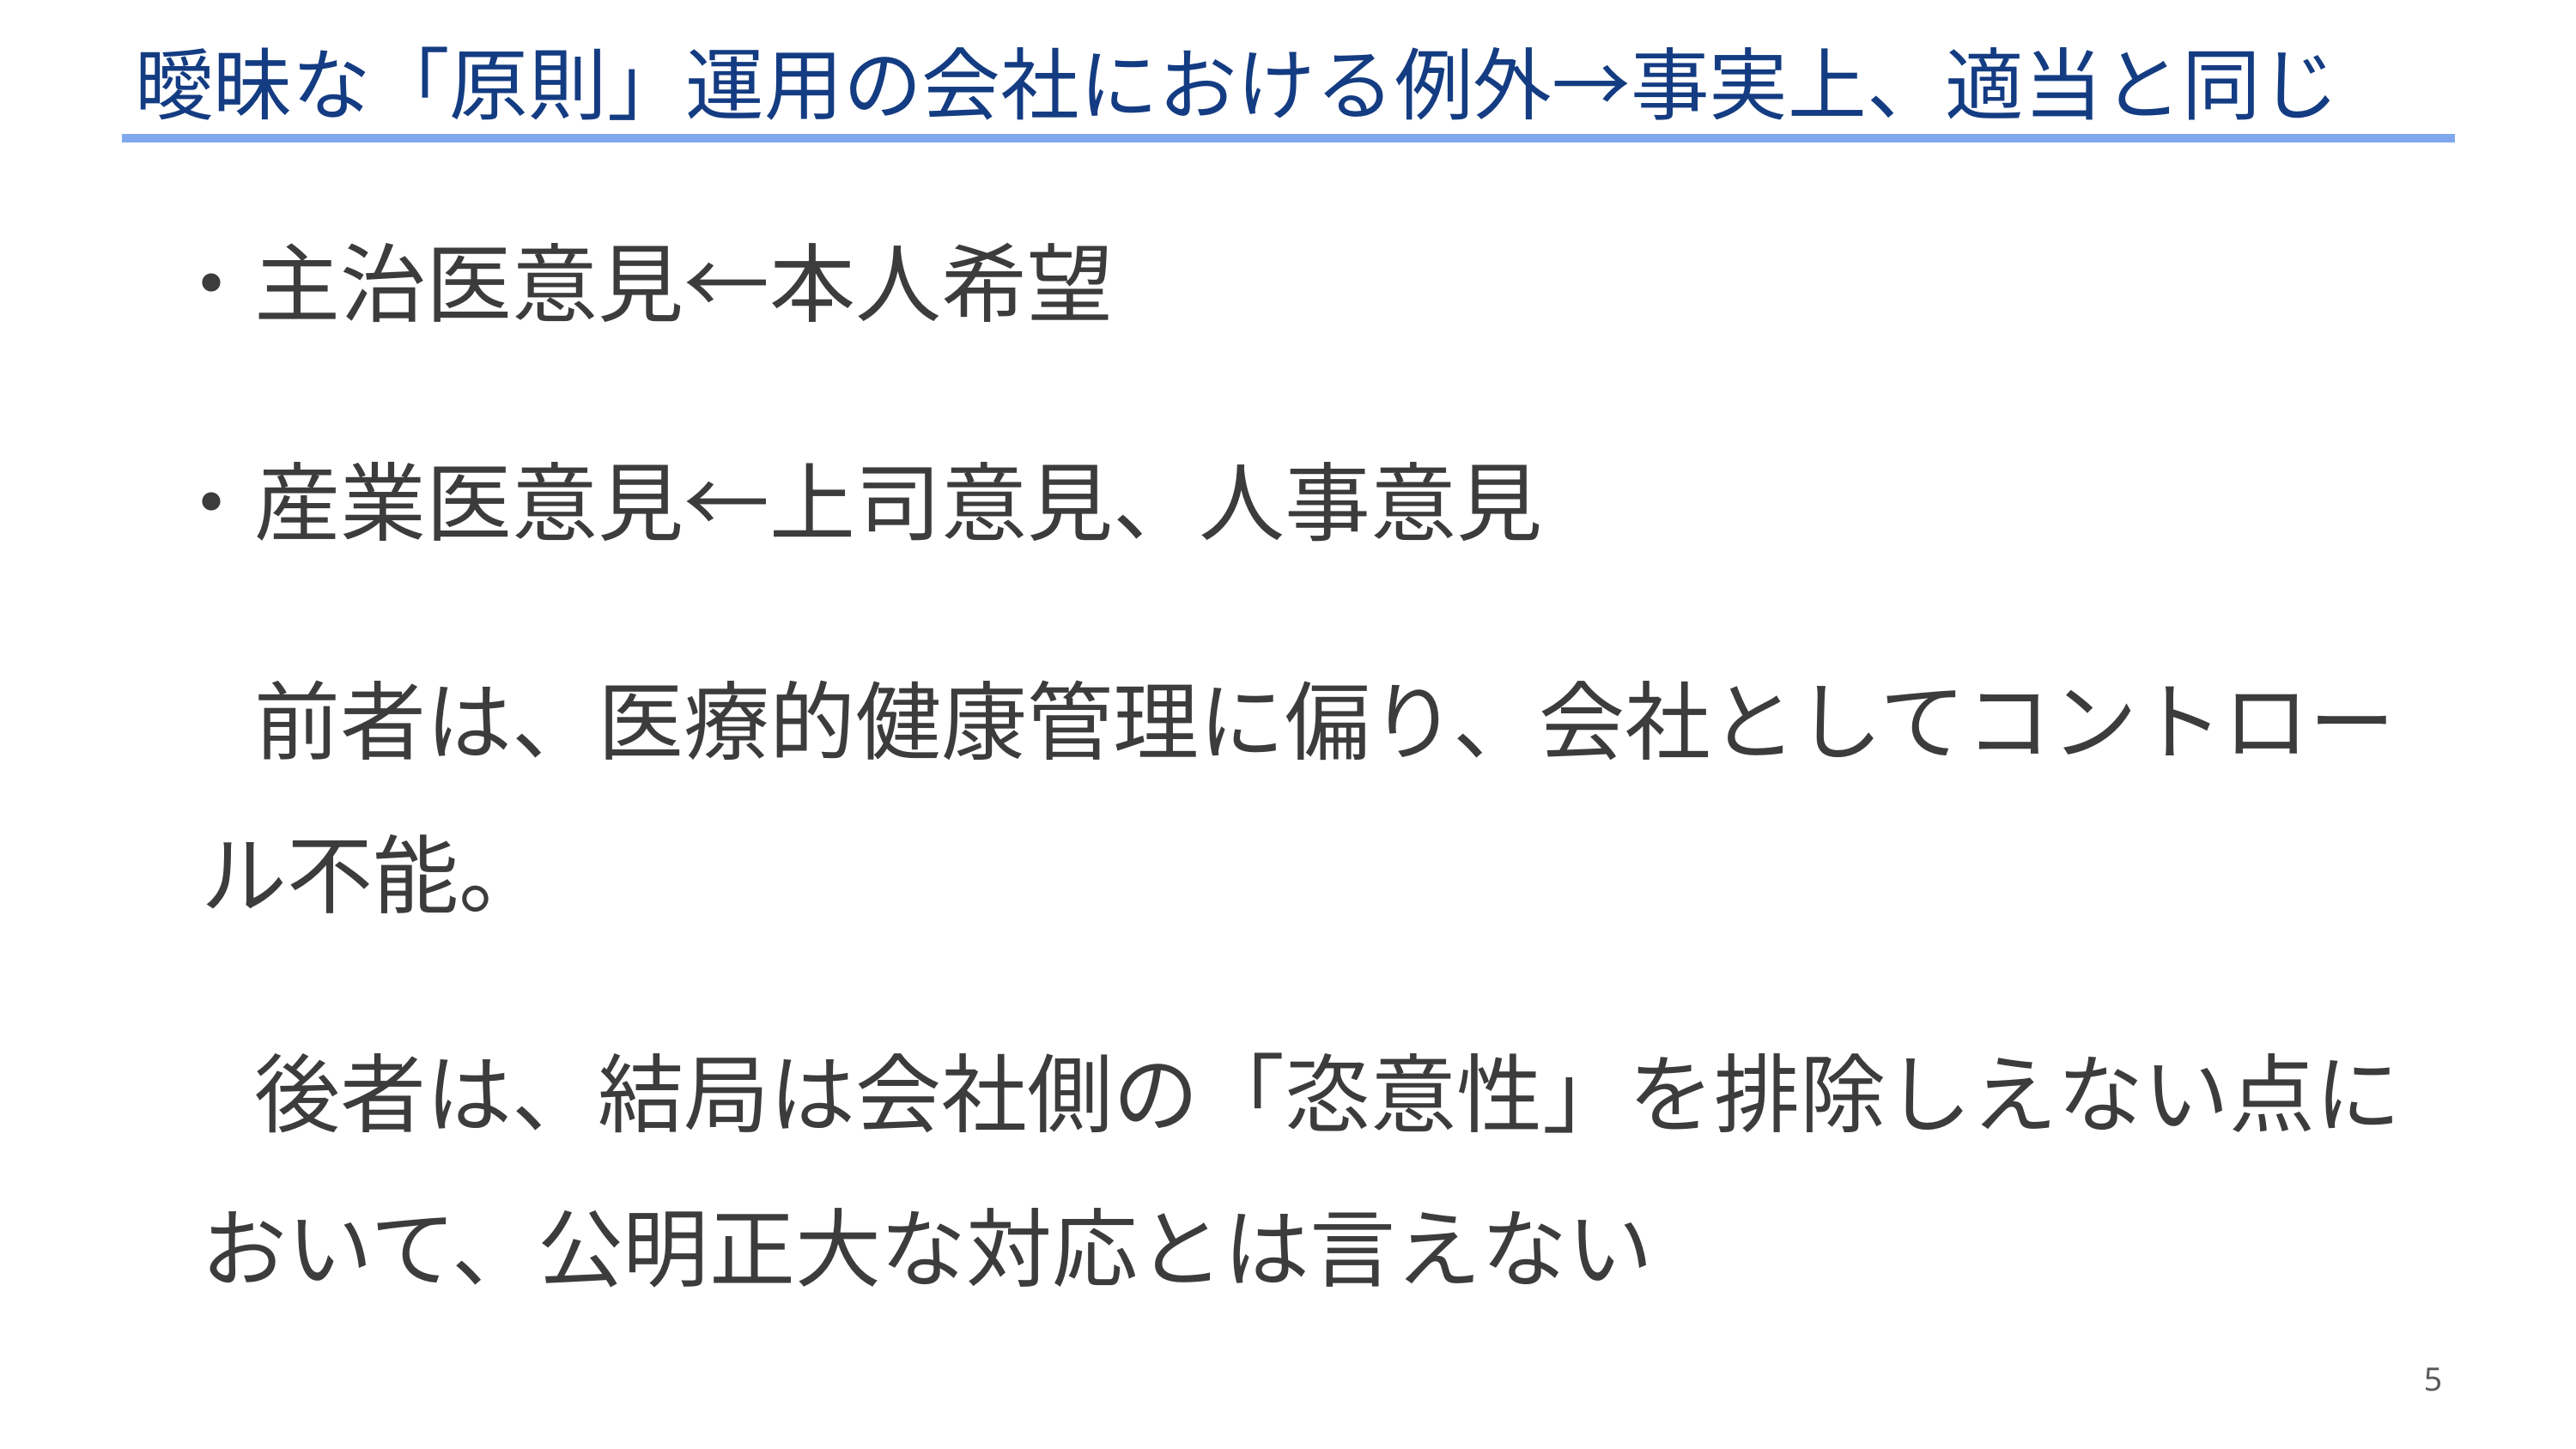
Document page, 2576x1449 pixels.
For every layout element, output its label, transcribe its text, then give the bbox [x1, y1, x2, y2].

title 曖昧な「原則」運用の会社における例外→事実上、適当と同じ [122, 39, 2454, 139]
list ・主治医意見←本人希望 ・産業医意見←上司意見、人事意見 前者は、医療的健康管理に偏り、会社としてコントロール不能。 後者は、結局は会社側の「恣意性」を排除しえない点において、公明正大な対応とは言えない [124, 171, 2456, 1317]
slide_number 5 [2337, 1342, 2456, 1420]
